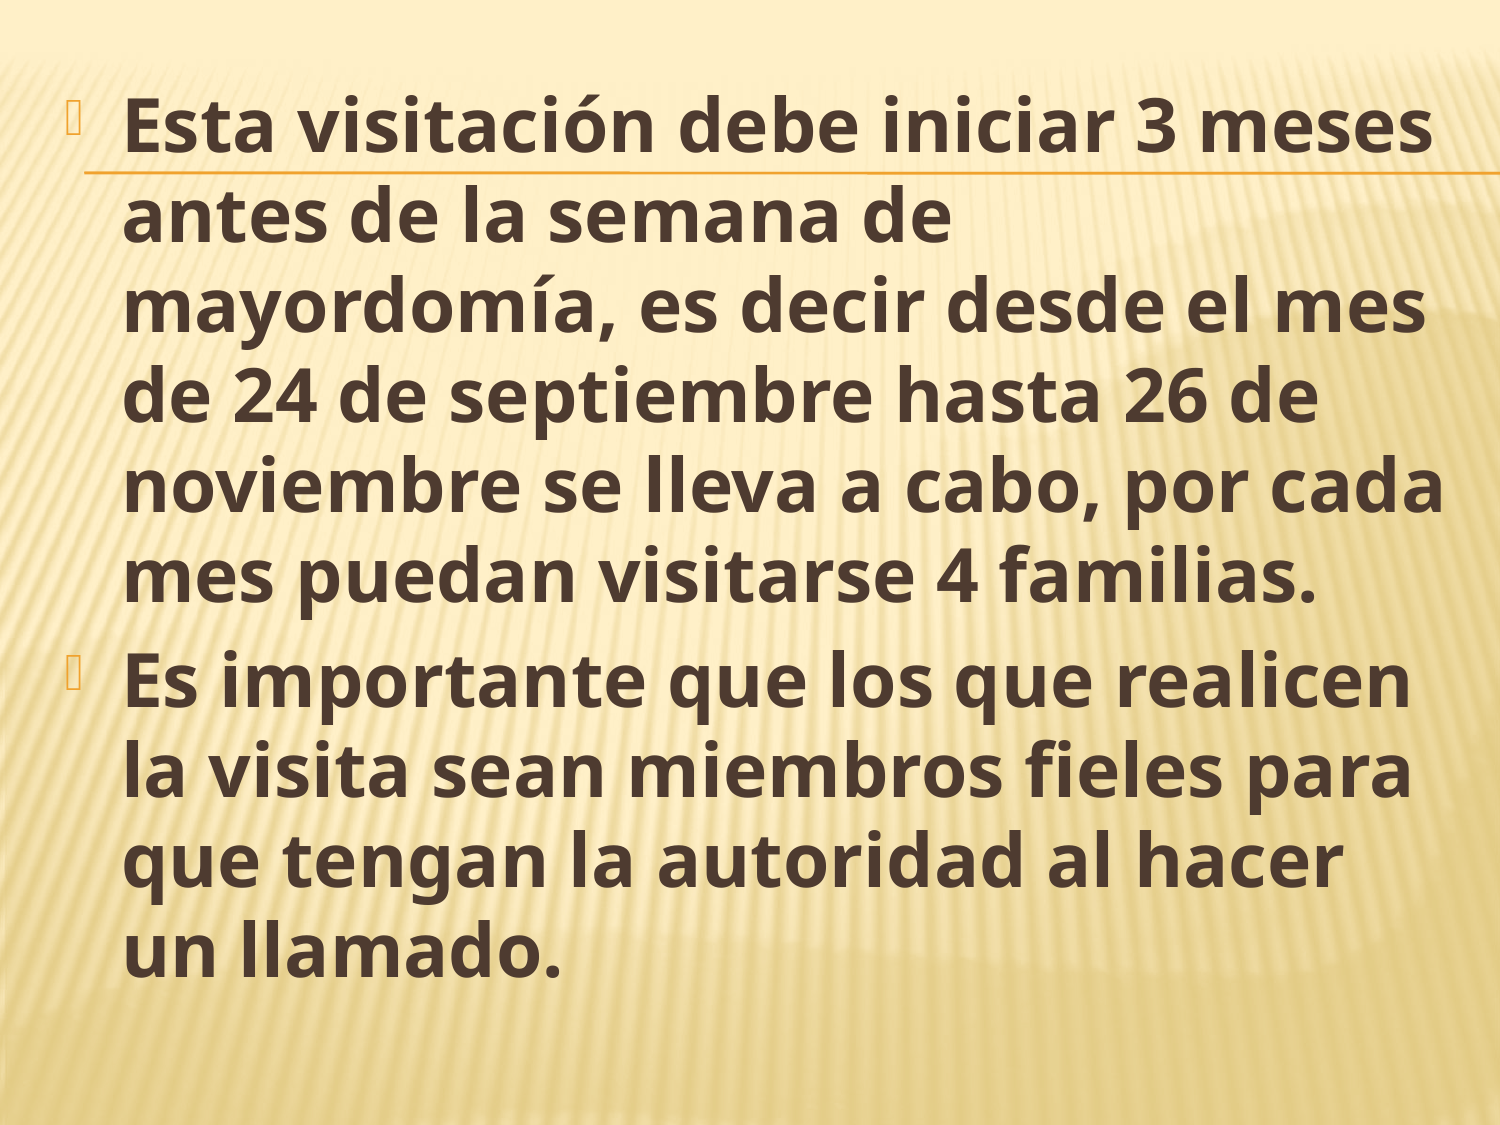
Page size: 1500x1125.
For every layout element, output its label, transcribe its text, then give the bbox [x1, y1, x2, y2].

list Esta visitación debe iniciar 3 meses antes de la semana de mayordomía, es decir desde el mes de 24 de septiembre hasta 26 de noviembre se lleva a cabo, por cada mes puedan visitarse 4 familias. Es importante que los que realicen la visita sean miembros fieles para que tengan la autoridad al hacer un llamado. [50, 70, 1475, 998]
